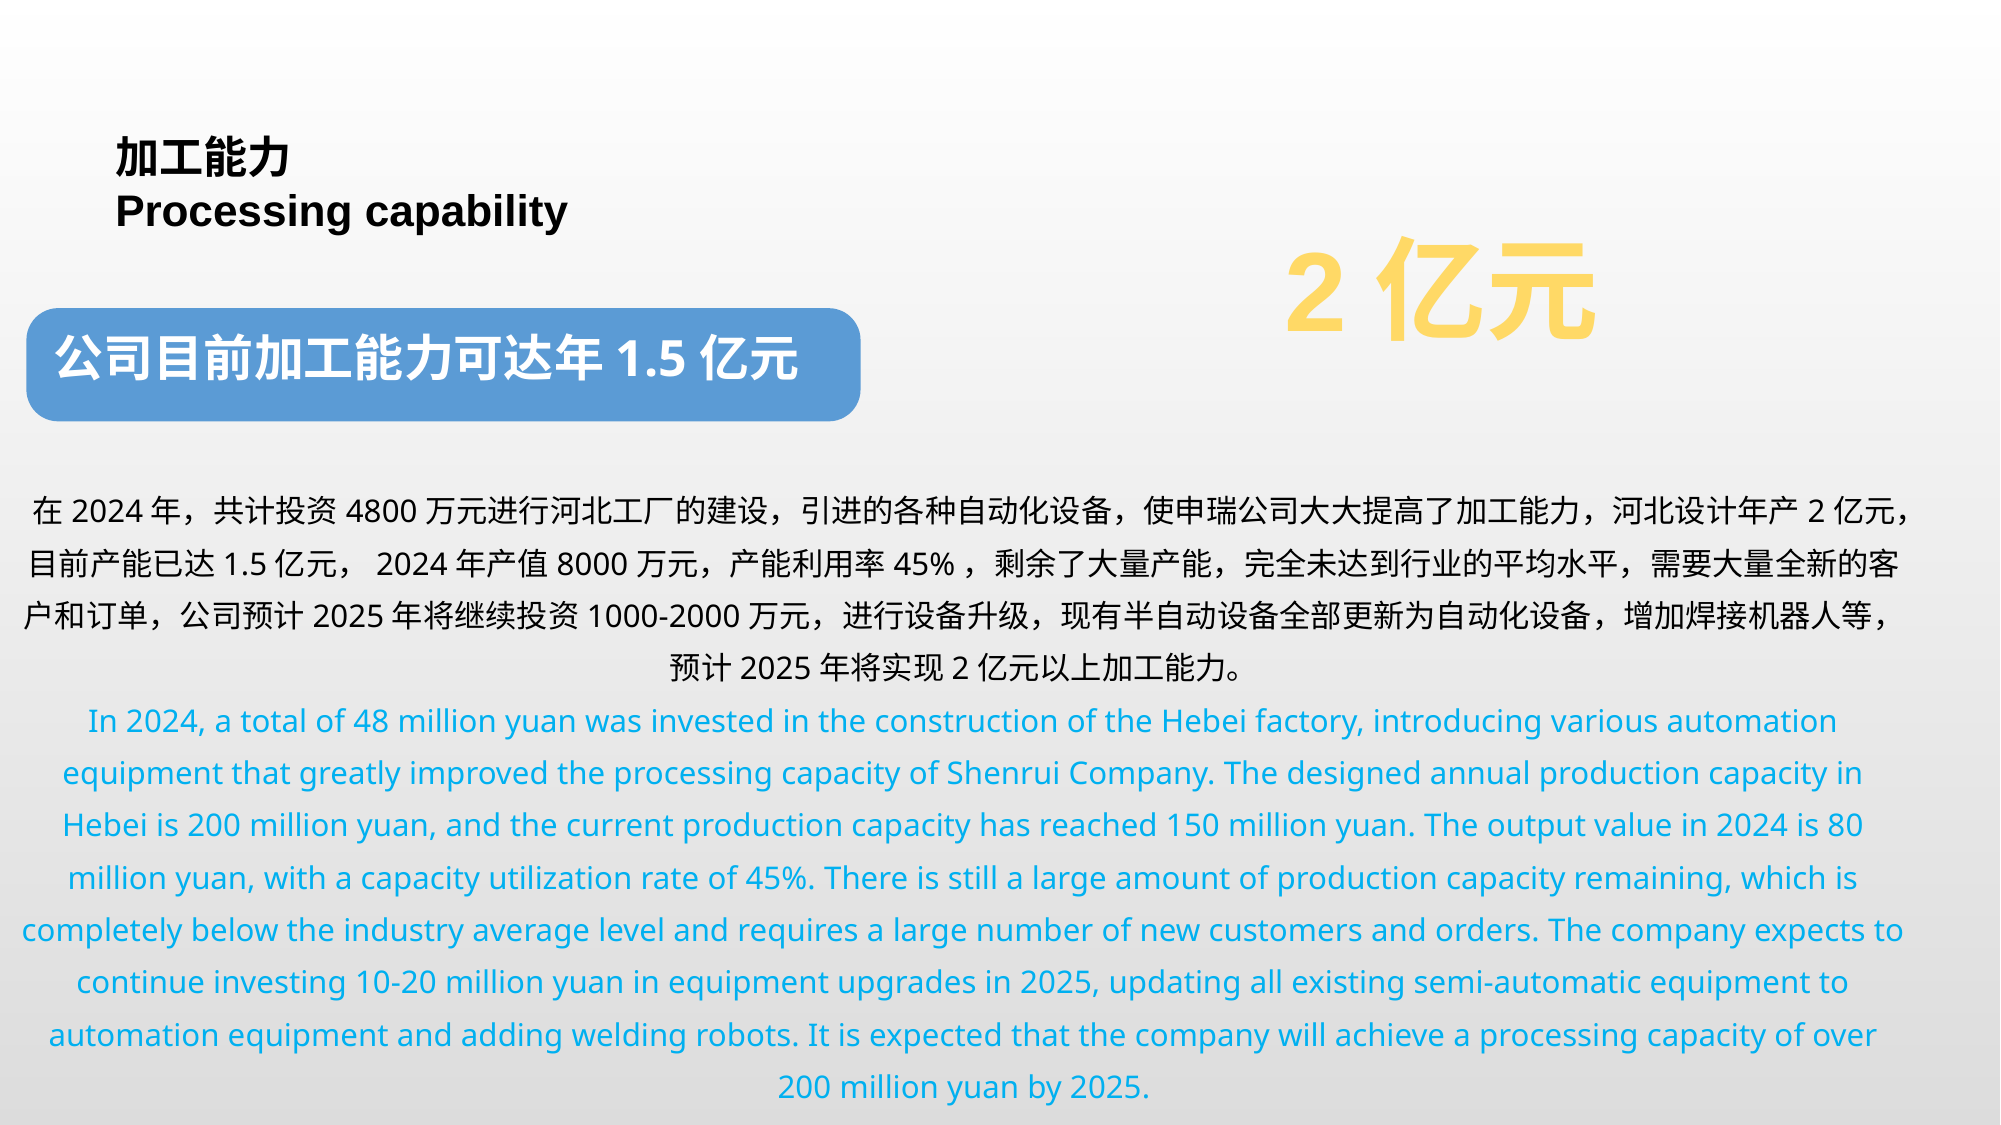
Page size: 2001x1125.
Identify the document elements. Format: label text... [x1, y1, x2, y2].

text_box 加工能力 Processing capability [100, 114, 1282, 243]
text_box 公司目前加工能力可达年1.5亿元 [26, 298, 816, 403]
text_box [29, 308, 861, 422]
text_box 在2024年，共计投资4800万元进行河北工厂的建设，引进的各种自动化设备，使申瑞公司大大提高了加工能力，河北设计年产2亿元，目前产能已达1.5亿元，2024年产值8000万元，产能利用率45%，剩余了大量产能，完全未达到行业的平均水平，需要大量全新的客户和订单，公司预计2025年将继续投资1000-2000万元，进行设备升级，现有半自动设备全部更新为自动化设备，增加焊接机器人等，预计2025年将实现2亿元以上加工能力。 In 2024, a total of 48 million yuan was invested in the construction of the Hebei factory, introducing various automation equipment that greatly improved the processing capacity of Shenrui Company. The designed annual production capacity in Hebei is 200 million yuan, and the current production capacity has reached 150 million yuan. The output value in 2024 is 80 million yuan, with a capacity utilization rate of 45%. There is still a large amount of production capacity remaining, which is completely below the industry average level and requires a large number of new customers and orders. The company expects to continue investing 10-20 million yuan in equipment upgrades in 2025, updating all existing semi-automatic equipment to automation equipment and adding welding robots. It is expected that the company will achieve a processing capacity of over 200 million yuan by 2025. [0, 456, 1918, 1030]
text_box 2亿元 [1269, 211, 1615, 362]
